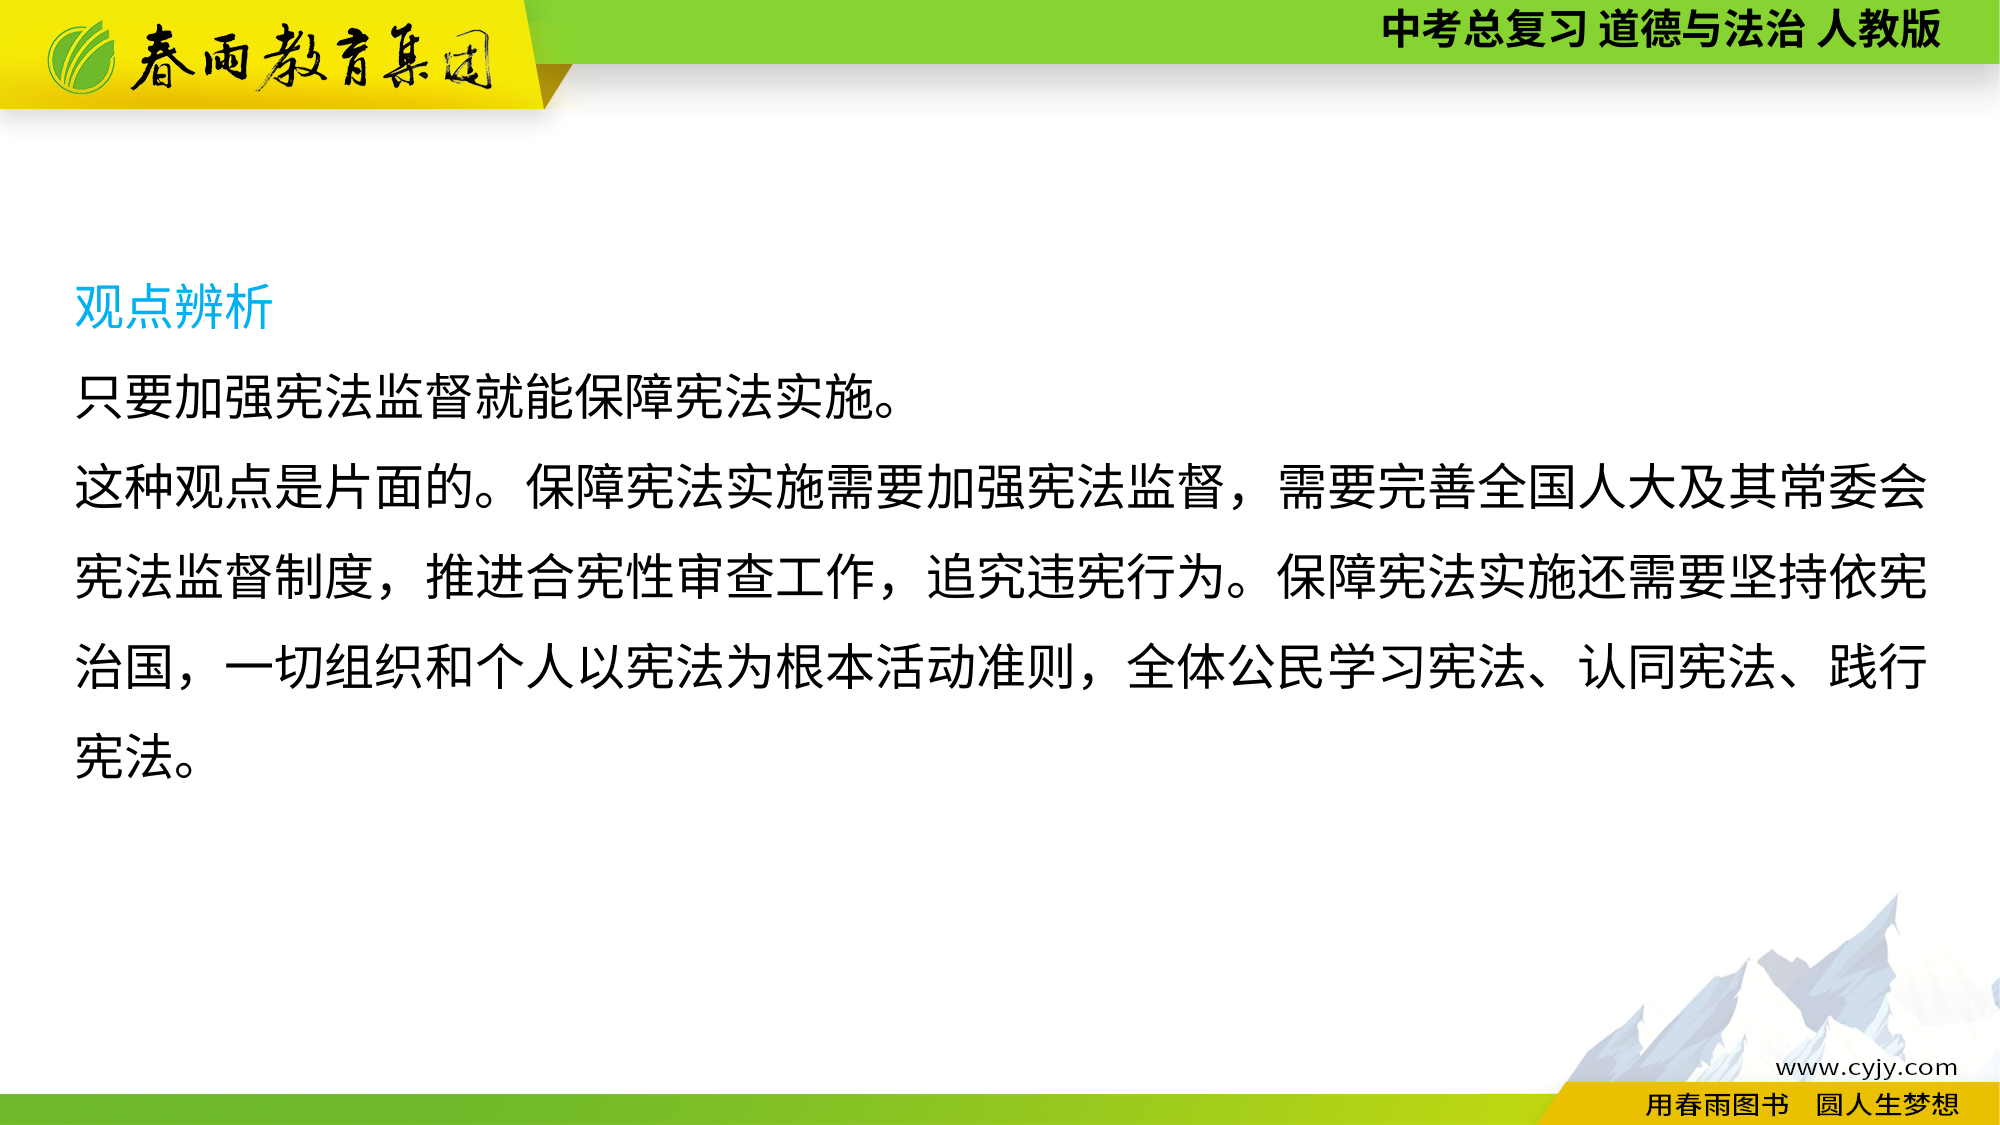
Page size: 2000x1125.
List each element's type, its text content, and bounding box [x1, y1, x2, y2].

picture [0, 0, 2000, 1125]
list 观点辨析 只要加强宪法监督就能保障宪法实施。 这种观点是片面的。保障宪法实施需要加强宪法监督，需要完善全国人大及其常委会宪法监督制度，推进合宪性审查工作，追究违宪行为。保障宪法实施还需要坚持依宪治国，一切组织和个人以宪法为根本活动准则，全体公民学习宪法、认同宪法、践行宪法。 [59, 237, 1944, 787]
